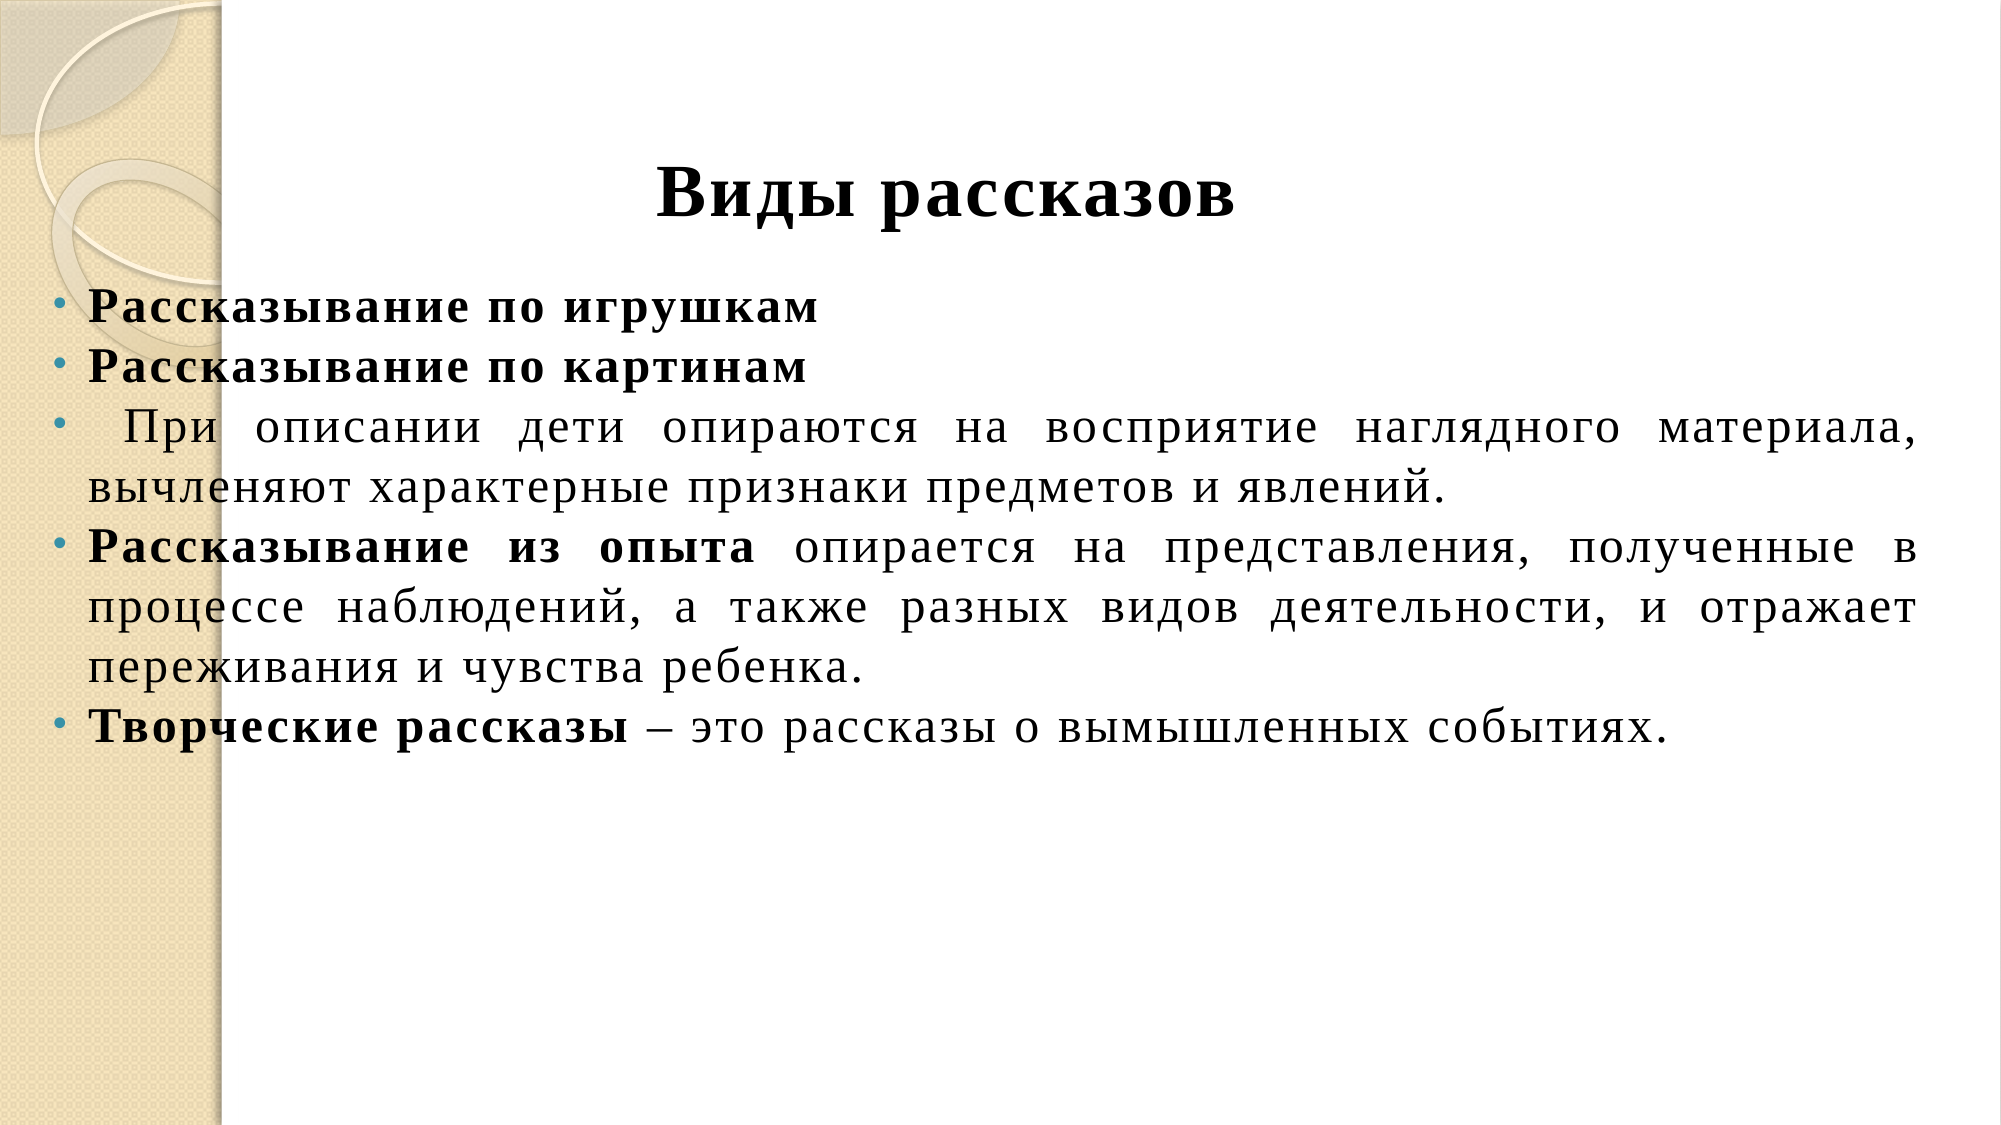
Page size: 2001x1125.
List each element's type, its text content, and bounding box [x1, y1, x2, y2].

title Виды рассказов [85, 122, 1811, 265]
list Рассказывание по игрушкам Рассказывание по картинам При описании дети опираются на восприятие наглядного материала, вычленяют характерные признаки предметов и явлений. Рассказывание из опыта опирается на представления, полученные в процессе наблюдений, а также разных видов деятельности, и отражает переживания и чувства ребенка. Творческие рассказы – это рассказы о вымышленных событиях. [38, 265, 1937, 1125]
